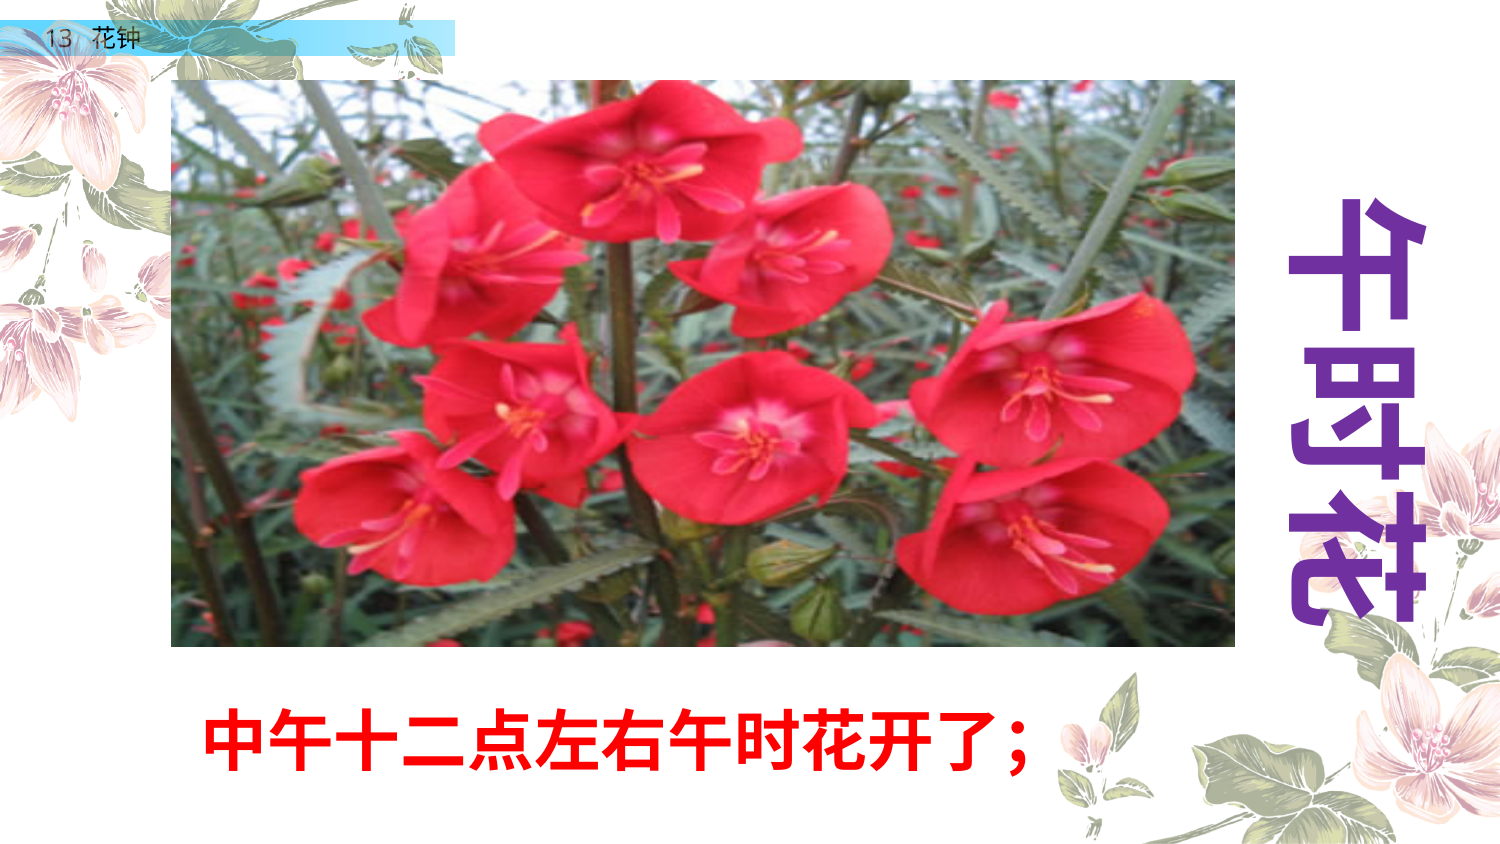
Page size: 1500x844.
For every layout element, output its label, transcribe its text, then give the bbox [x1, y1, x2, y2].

text_box 午时花 [1248, 178, 1456, 666]
picture [0, 0, 1500, 844]
text_box 中午十二点左右午时花开了； [123, 691, 1235, 786]
